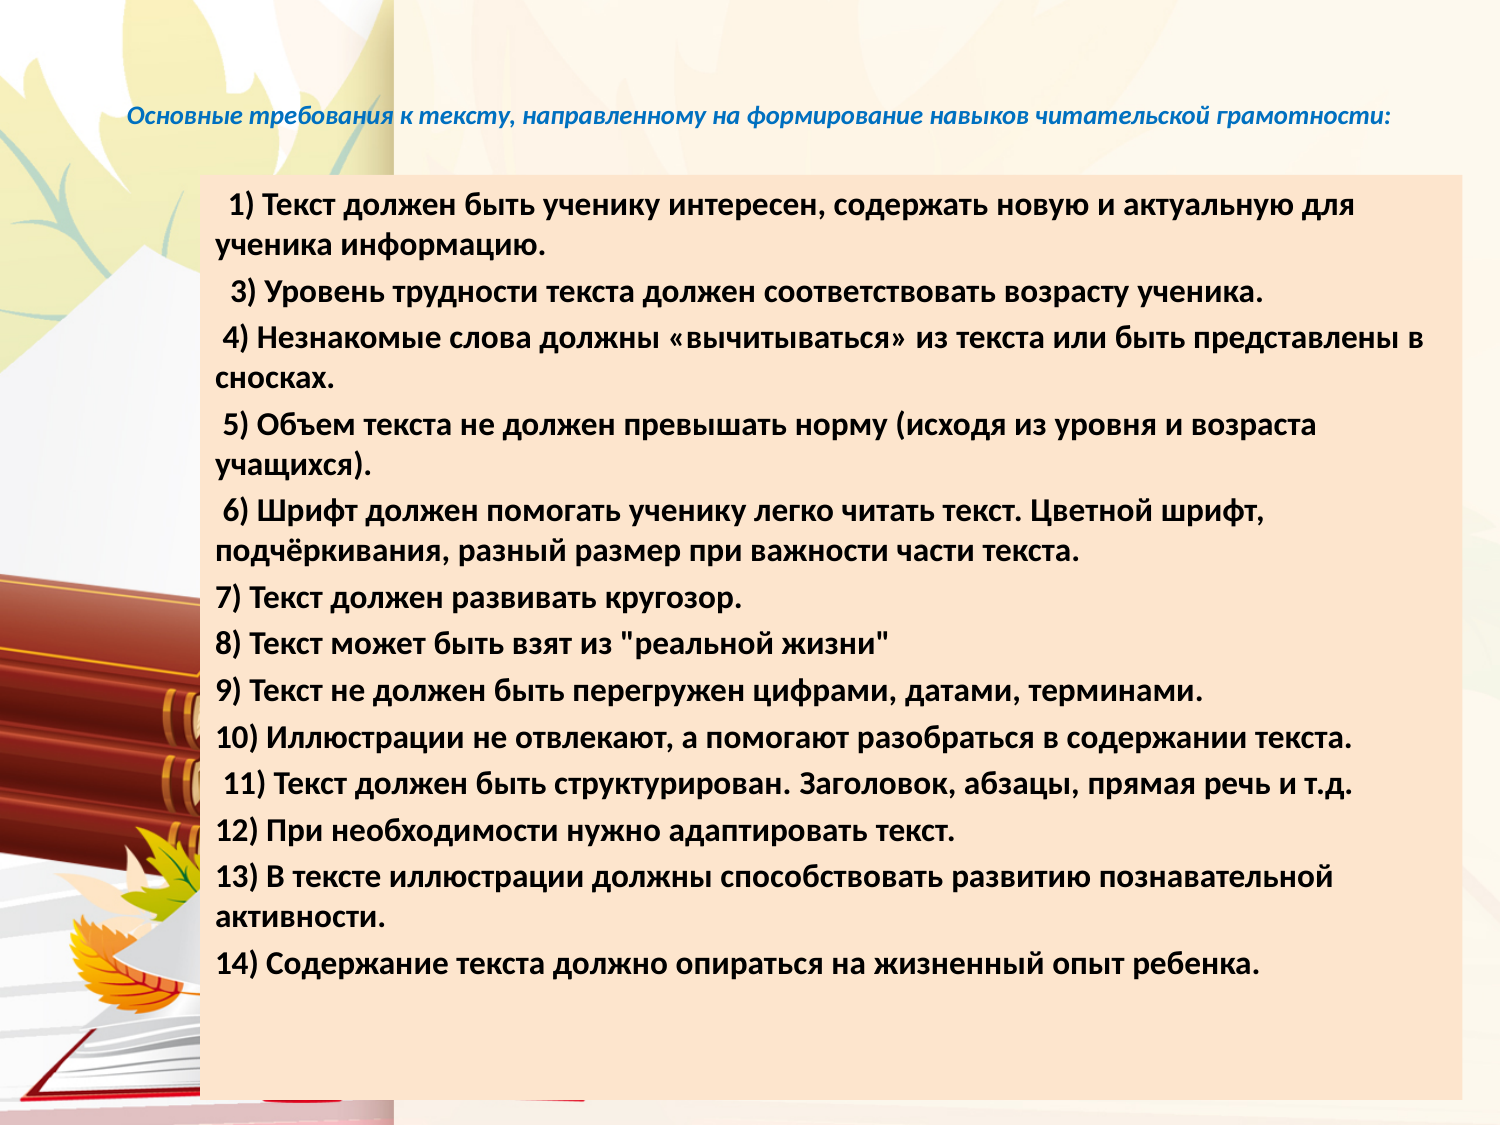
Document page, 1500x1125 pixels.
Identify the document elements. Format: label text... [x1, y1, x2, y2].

list 1) Текст должен быть ученику интересен, содержать новую и актуальную для ученика информацию. 3) Уровень трудности текста должен соответствовать возрасту ученика. 4) Незнакомые слова должны «вычитываться» из текста или быть представлены в сносках. 5) Объем текста не должен превышать норму (исходя из уровня и возраста учащихся). 6) Шрифт должен помогать ученику легко читать текст. Цветной шрифт, подчёркивания, разный размер при важности части текста. 7) Текст должен развивать кругозор. 8) Текст может быть взят из "реальной жизни" 9) Текст не должен быть перегружен цифрами, датами, терминами. 10) Иллюстрации не отвлекают, а помогают разобраться в содержании текста. 11) Текст должен быть структурирован. Заголовок, абзацы, прямая речь и т.д. 12) При необходимости нужно адаптировать текст. 13) В тексте иллюстрации должны способствовать развитию познавательной активности. 14) Содержание текста должно опираться на жизненный опыт ребенка. [200, 174, 1463, 1100]
title Основные требования к тексту, направленному на формирование навыков читательской грамотности: [75, 62, 1425, 175]
picture [0, 0, 1500, 1125]
